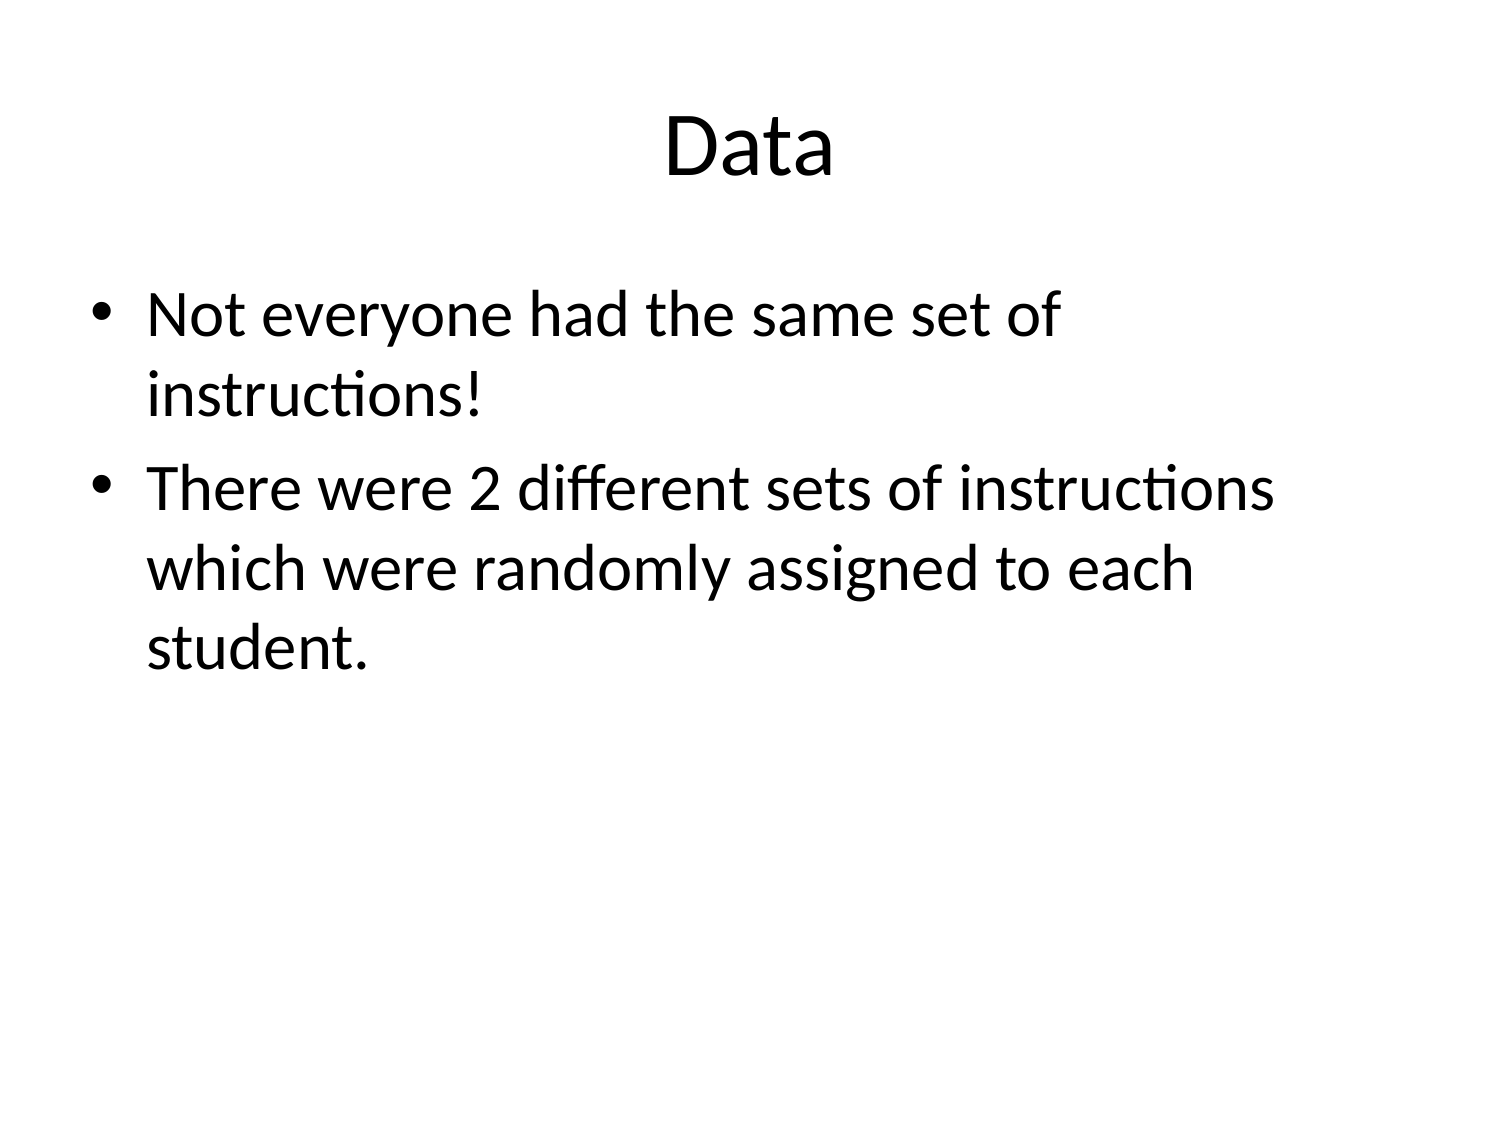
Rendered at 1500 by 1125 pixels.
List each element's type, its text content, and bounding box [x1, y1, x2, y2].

list Not everyone had the same set of instructions! There were 2 different sets of instructions which were randomly assigned to each student. [74, 262, 1426, 1006]
title Data [74, 44, 1426, 233]
